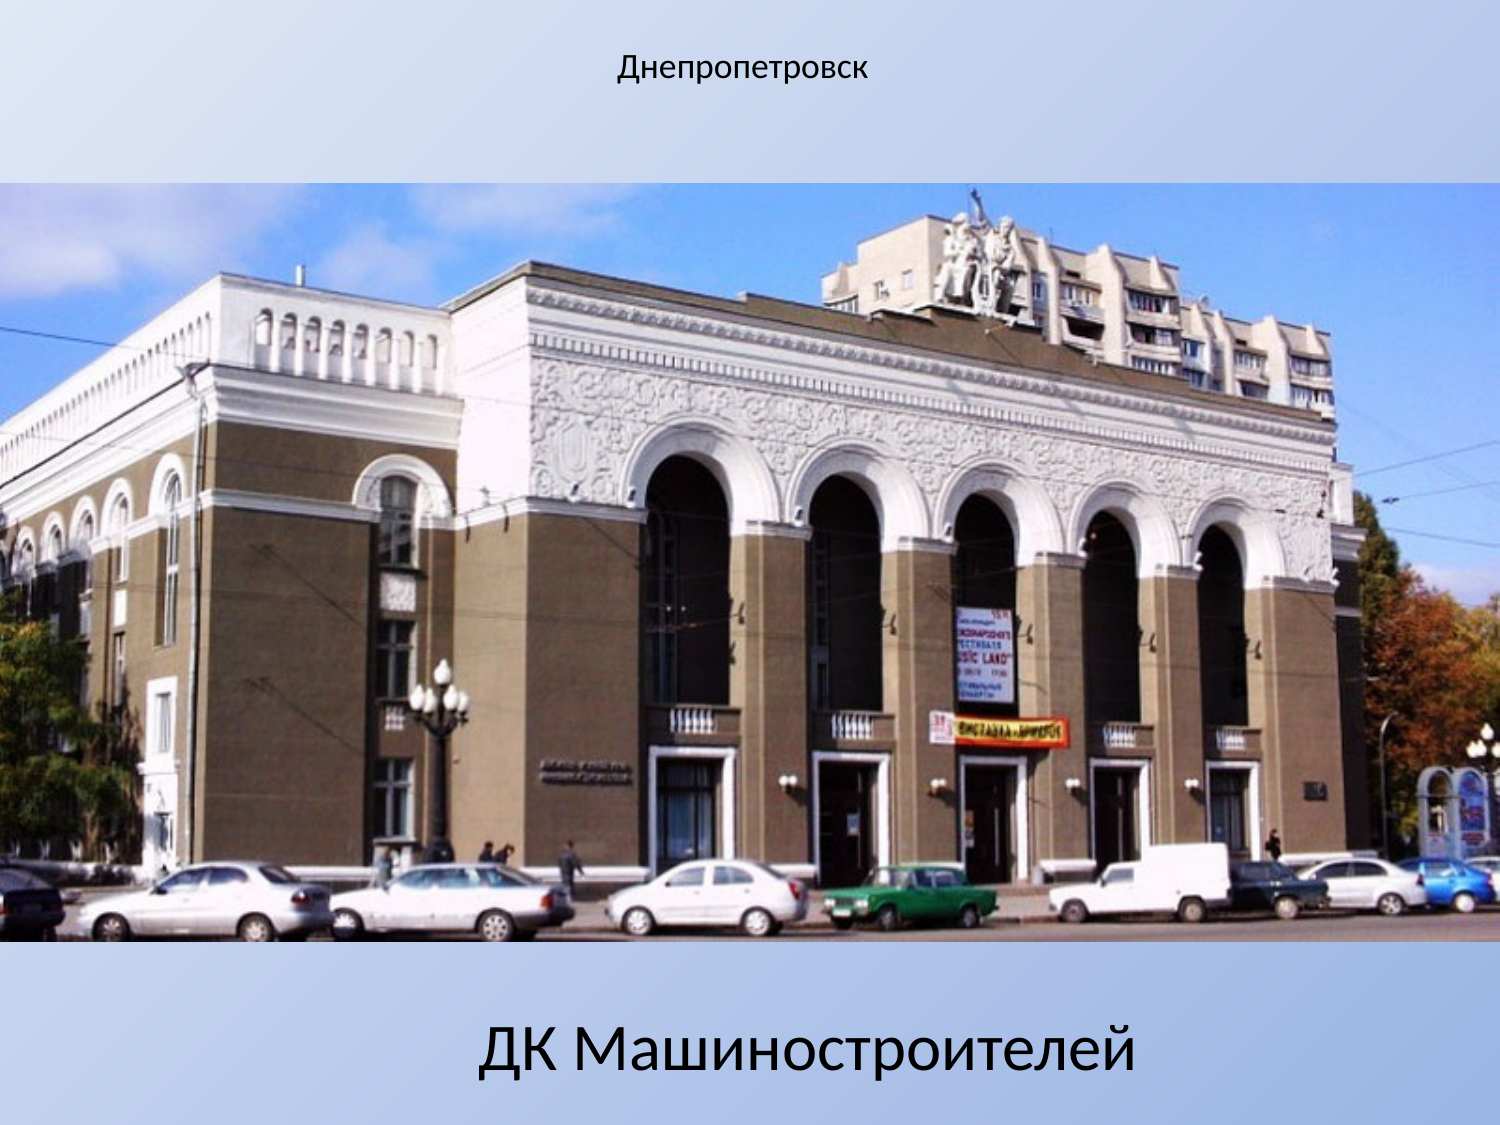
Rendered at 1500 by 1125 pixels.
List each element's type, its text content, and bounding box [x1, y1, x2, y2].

subtitle ДК Машиностроителей [187, 996, 1430, 1102]
title Днепропетровск [105, 35, 1381, 94]
picture [0, 183, 1500, 942]
